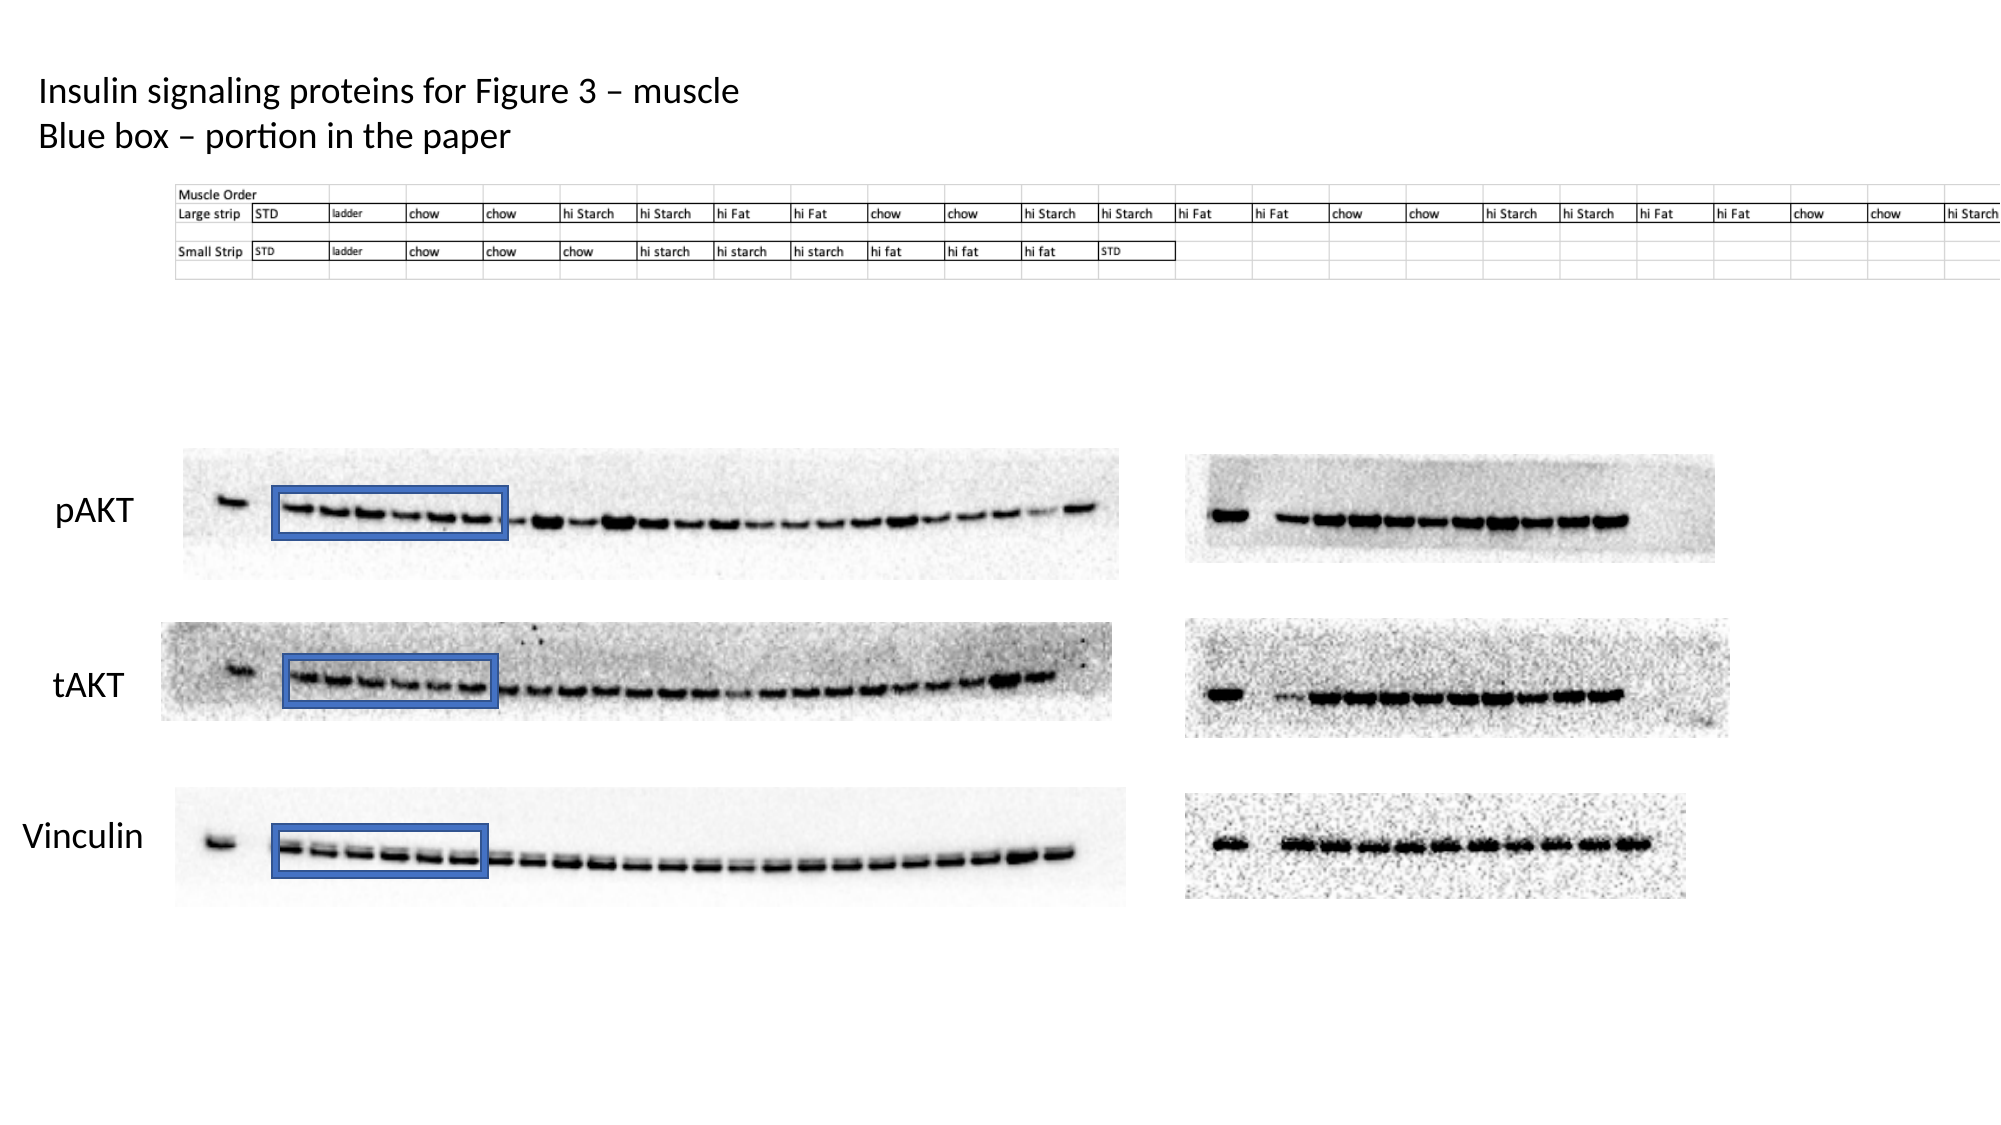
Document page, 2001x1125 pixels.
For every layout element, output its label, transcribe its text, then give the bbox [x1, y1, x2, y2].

text_box tAKT [37, 652, 140, 712]
text_box pAKT [40, 477, 150, 538]
picture [175, 184, 2000, 280]
picture [183, 448, 1119, 581]
picture [1185, 793, 1686, 899]
picture [175, 787, 1126, 907]
picture [161, 622, 1112, 721]
text_box Vinculin [7, 803, 160, 864]
text_box Insulin signaling proteins for Figure 3 – muscle Blue box – portion in the paper [23, 58, 756, 164]
picture [1185, 618, 1730, 738]
picture [1185, 454, 1715, 563]
